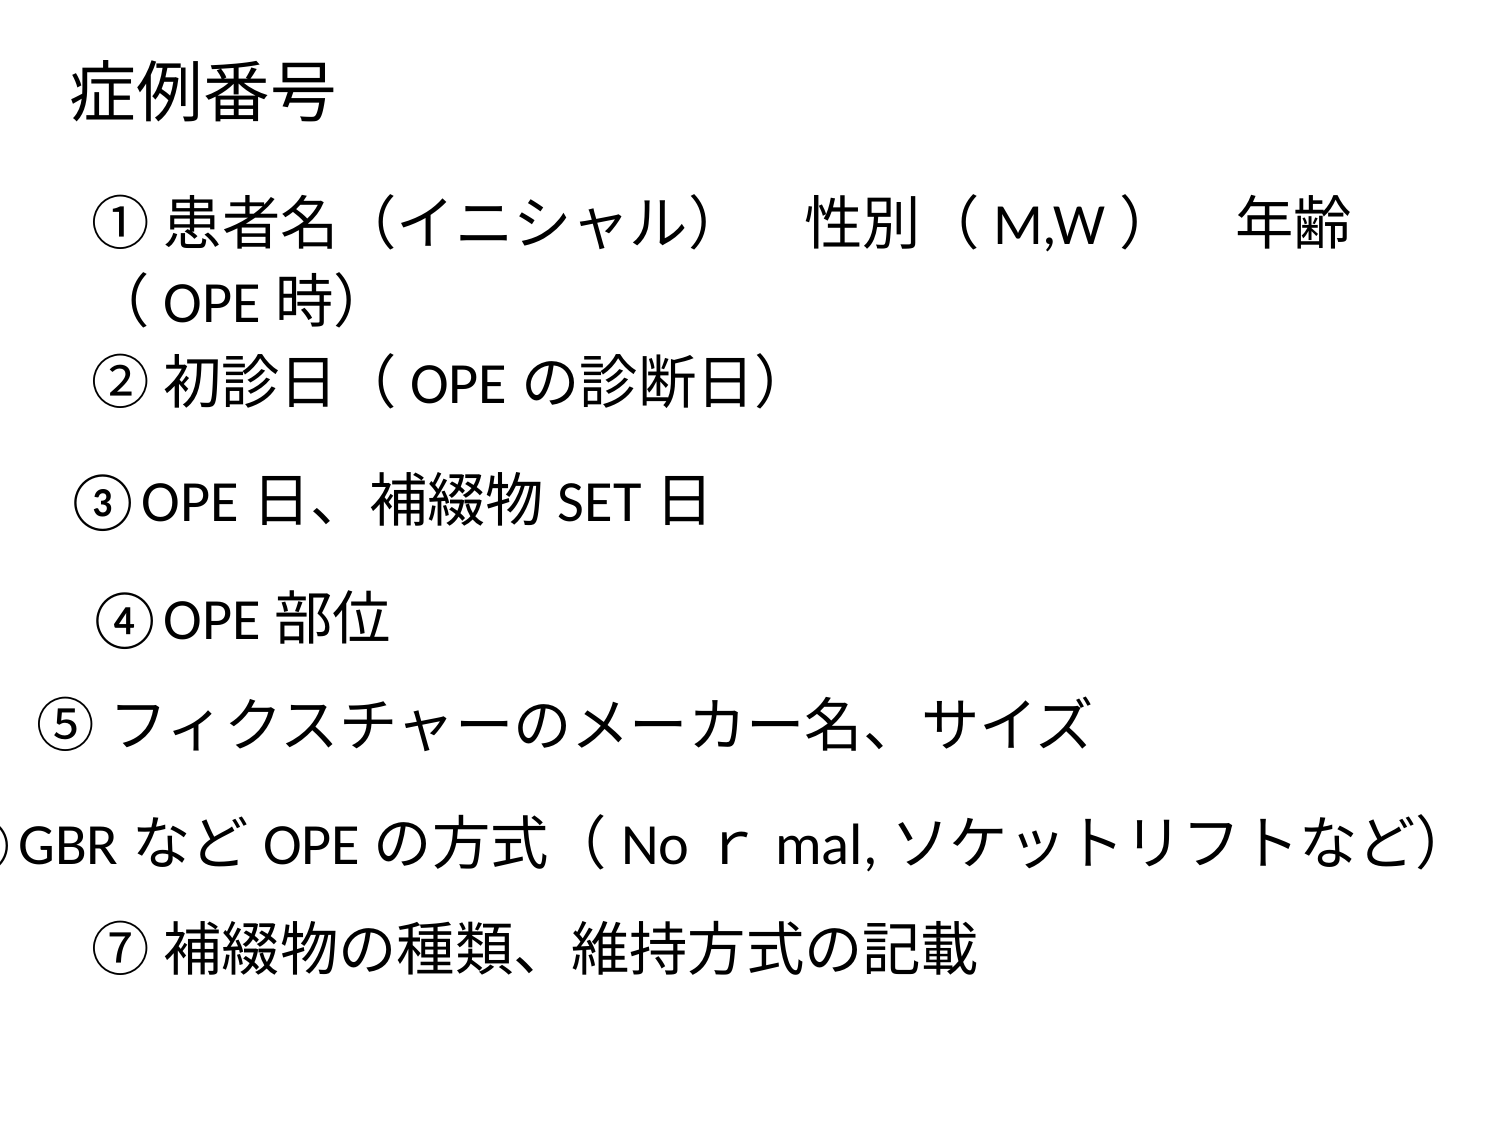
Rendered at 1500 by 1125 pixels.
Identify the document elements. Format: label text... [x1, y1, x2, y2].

title ①患者名（イニシャル） 性別（M,W） 年齢（OPE時） [76, 219, 1436, 303]
text_box ⑥GBRなどOPEの方式（Noｒmal,ソケットリフトなど） [0, 798, 1489, 884]
text_box 症例番号 [55, 42, 419, 138]
text_box ④OPE部位 [71, 574, 407, 659]
text_box ⑤フィクスチャーのメーカー名、サイズ [22, 680, 1109, 766]
text_box ③OPE日、補綴物SET日 [49, 456, 729, 541]
text_box ⑦補綴物の種類、維持方式の記載 [76, 905, 1424, 990]
text_box ②初診日（OPEの診断日） [76, 338, 1282, 423]
